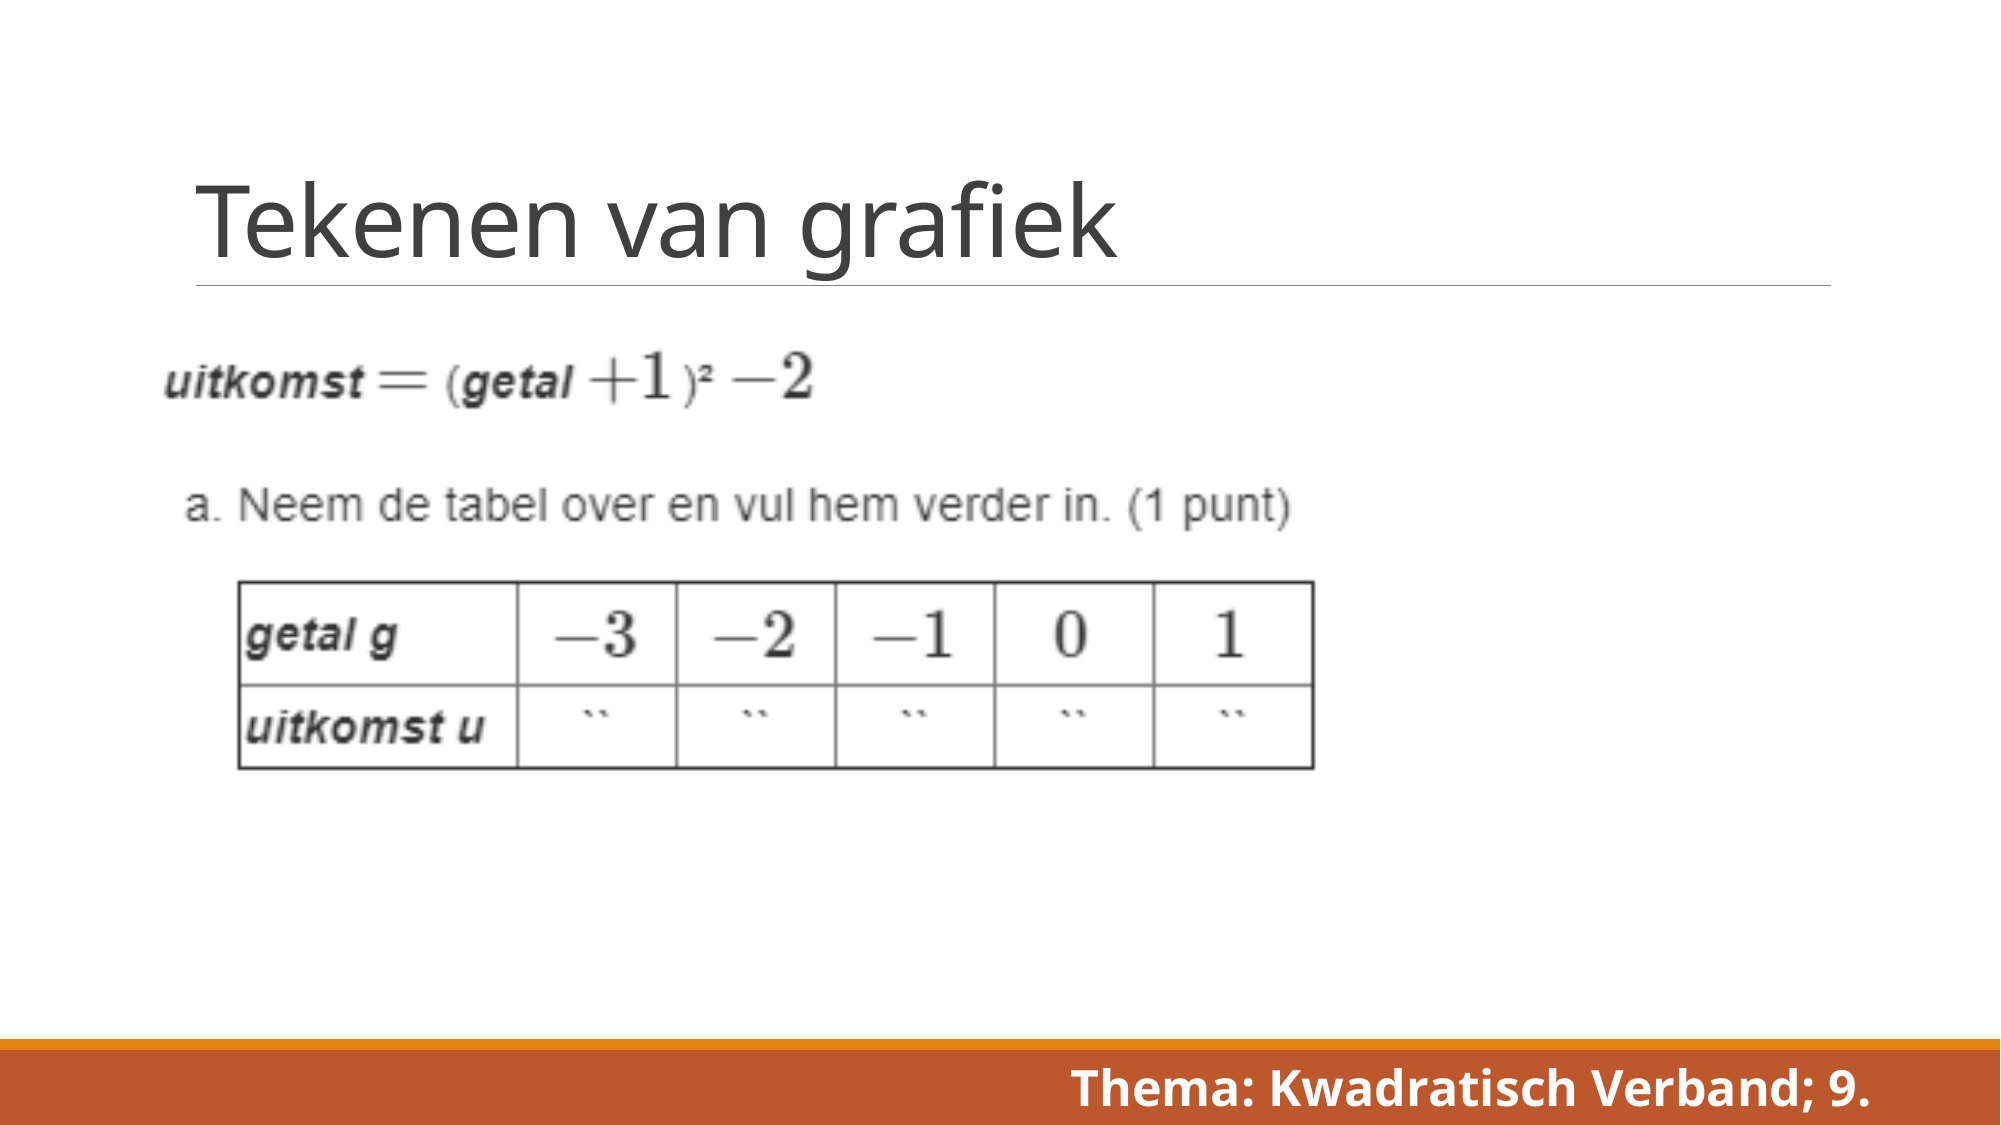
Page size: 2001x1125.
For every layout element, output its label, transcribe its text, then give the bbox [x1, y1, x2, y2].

title Tekenen van grafiek [180, 47, 1830, 285]
text_box Thema: Kwadratisch Verband; 9. Parabool [957, 1049, 1985, 1125]
picture [135, 333, 1349, 792]
